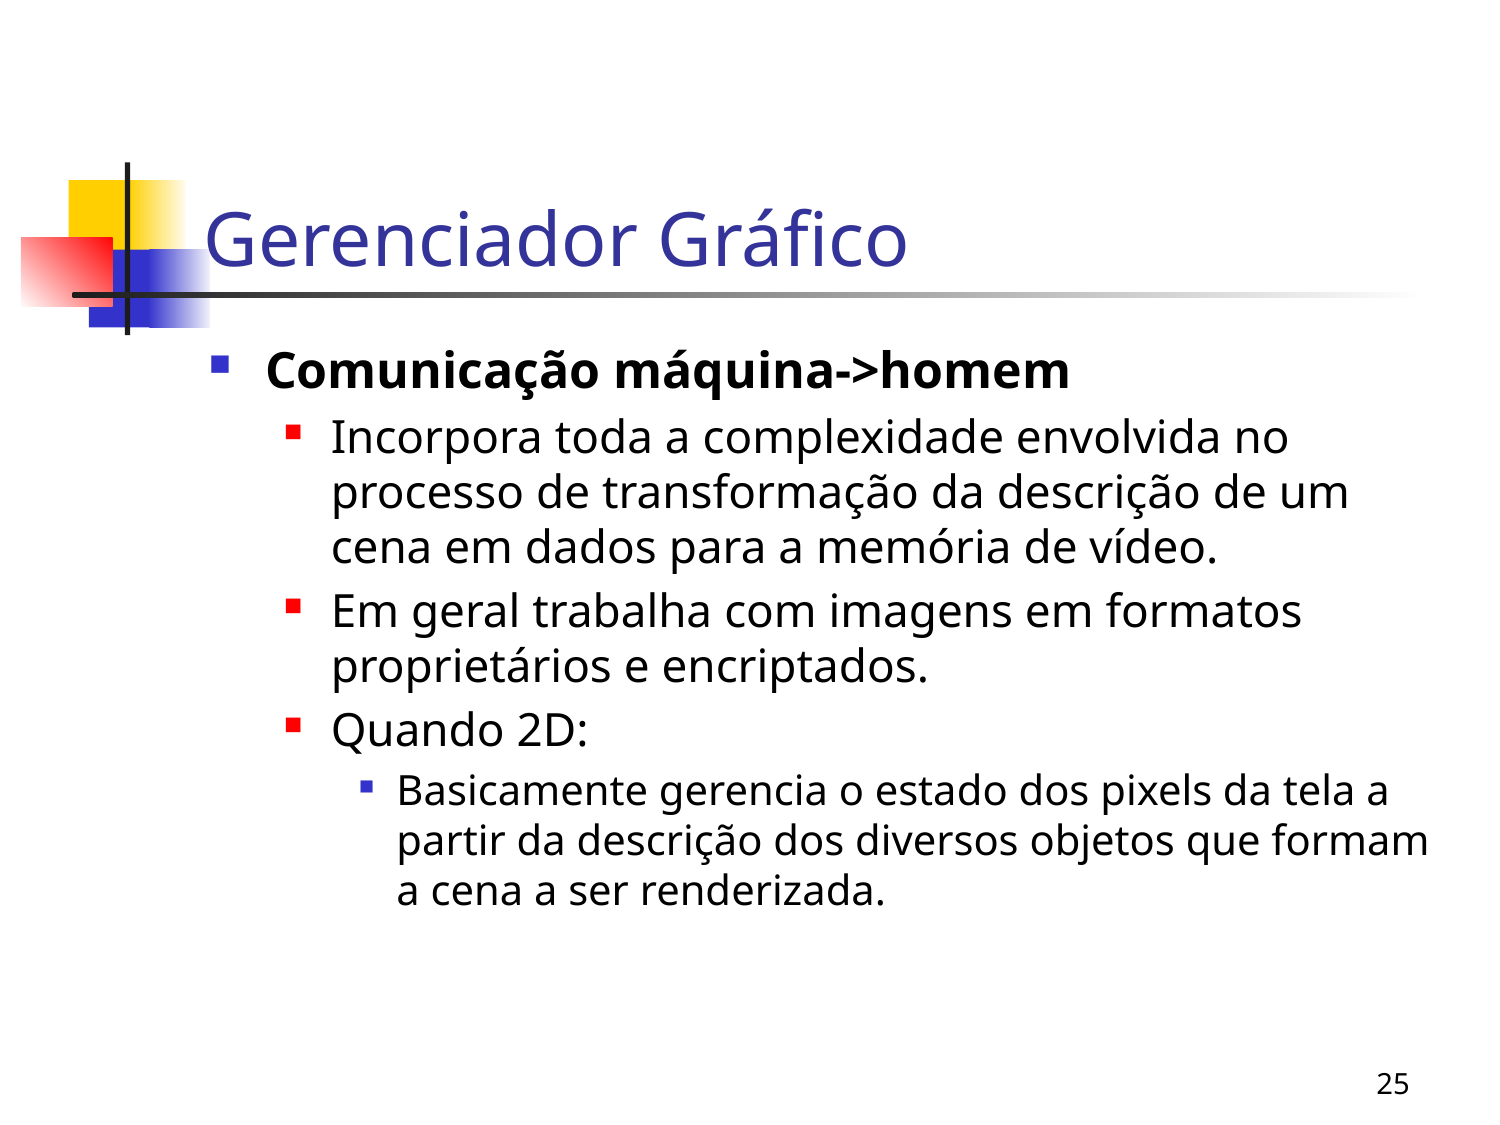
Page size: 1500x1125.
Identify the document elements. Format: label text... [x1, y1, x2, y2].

title Gerenciador Gráfico [188, 101, 1468, 289]
list Comunicação máquina->homem Incorpora toda a complexidade envolvida no processo de transformação da descrição de um cena em dados para a memória de vídeo. Em geral trabalha com imagens em formatos proprietários e encriptados. Quando 2D: Basicamente gerencia o estado dos pixels da tela a partir da descrição dos diversos objetos que formam a cena a ser renderizada. [193, 331, 1469, 1006]
slide_number 25 [1112, 1037, 1426, 1113]
